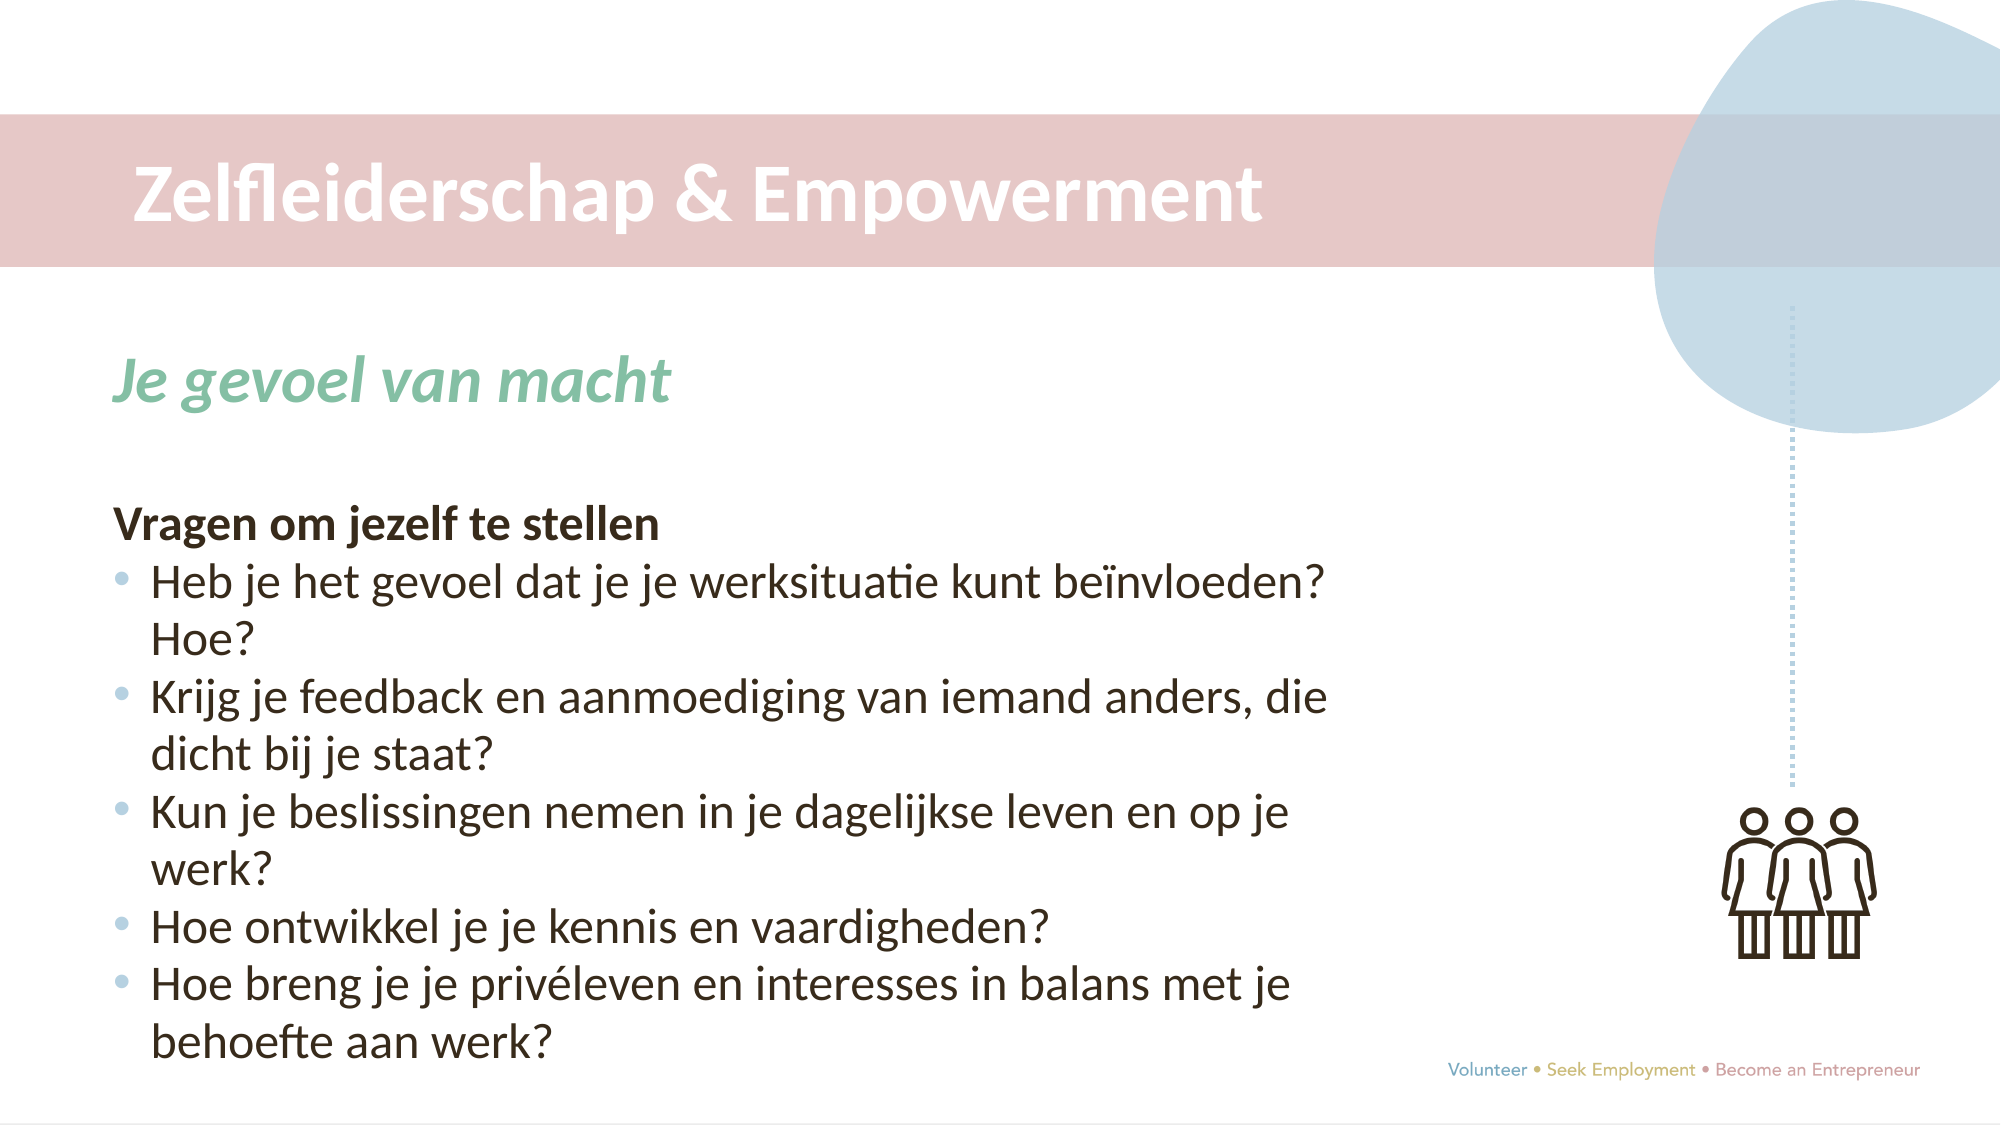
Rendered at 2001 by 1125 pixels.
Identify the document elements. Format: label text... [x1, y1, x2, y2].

picture [1418, 1046, 1971, 1103]
text_box Je gevoel van macht Vragen om jezelf te stellen Heb je het gevoel dat je je werksituatie kunt beïnvloeden? Hoe? Krijg je feedback en aanmoediging van iemand anders, die dicht bij je staat? Kun je beslissingen nemen in je dagelijkse leven en op je werk? Hoe ontwikkel je je kennis en vaardigheden? Hoe breng je je privéleven en interesses in balans met je behoefte aan werk? [98, 350, 1428, 975]
text_box [1653, 0, 2000, 434]
picture [1709, 793, 1889, 973]
text_box [0, 113, 1699, 268]
text_box Zelfleiderschap & Empowerment [99, 147, 1312, 290]
